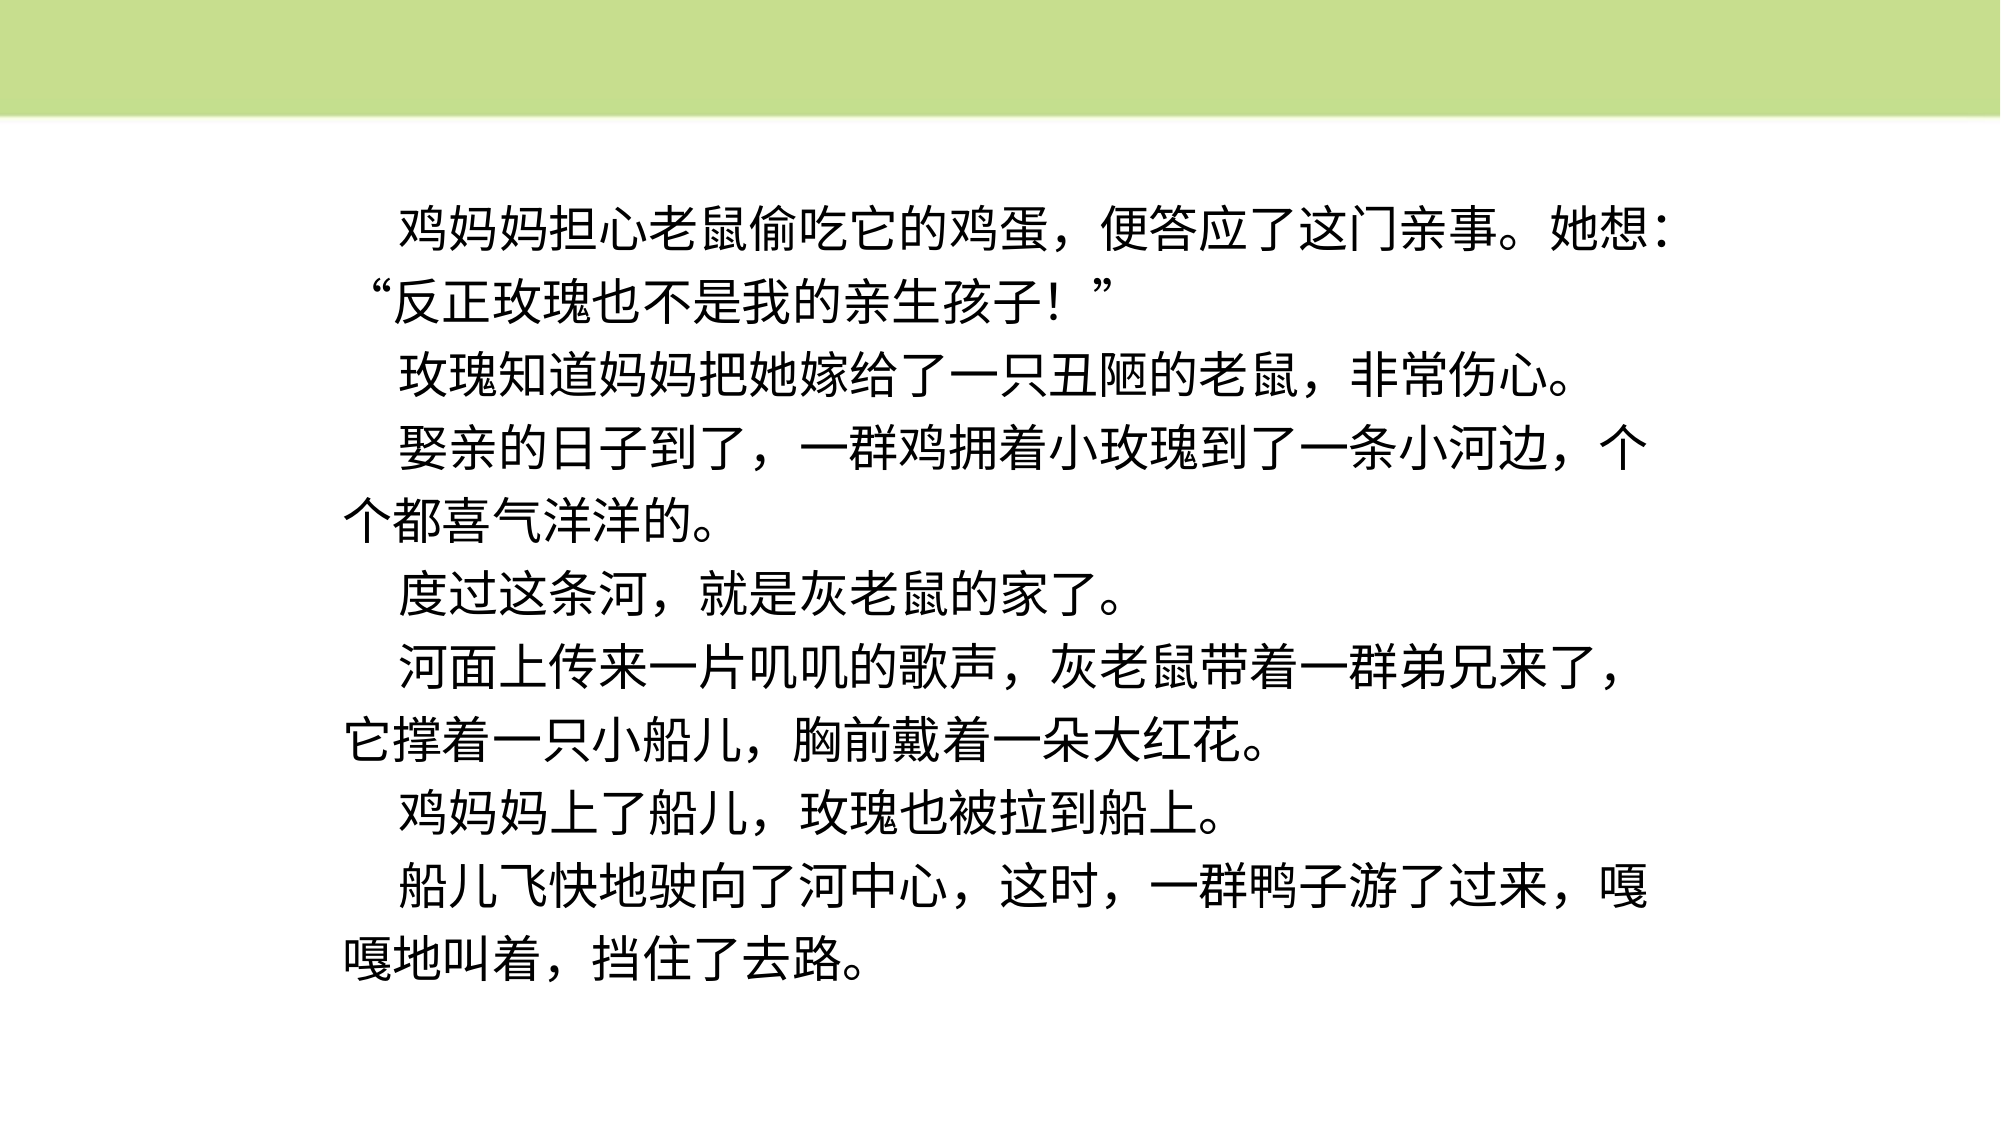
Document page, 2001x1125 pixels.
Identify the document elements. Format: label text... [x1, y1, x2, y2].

picture [0, 0, 2001, 1125]
text_box 鸡妈妈担心老鼠偷吃它的鸡蛋，便答应了这门亲事。她想：“反正玫瑰也不是我的亲生孩子！” 玫瑰知道妈妈把她嫁给了一只丑陋的老鼠，非常伤心。 娶亲的日子到了，一群鸡拥着小玫瑰到了一条小河边，个个都喜气洋洋的。 度过这条河，就是灰老鼠的家了。 河面上传来一片叽叽的歌声，灰老鼠带着一群弟兄来了，它撑着一只小船儿，胸前戴着一朵大红花。 鸡妈妈上了船儿，玫瑰也被拉到船上。 船儿飞快地驶向了河中心，这时，一群鸭子游了过来，嘎嘎地叫着，挡住了去路。 [327, 177, 1673, 995]
